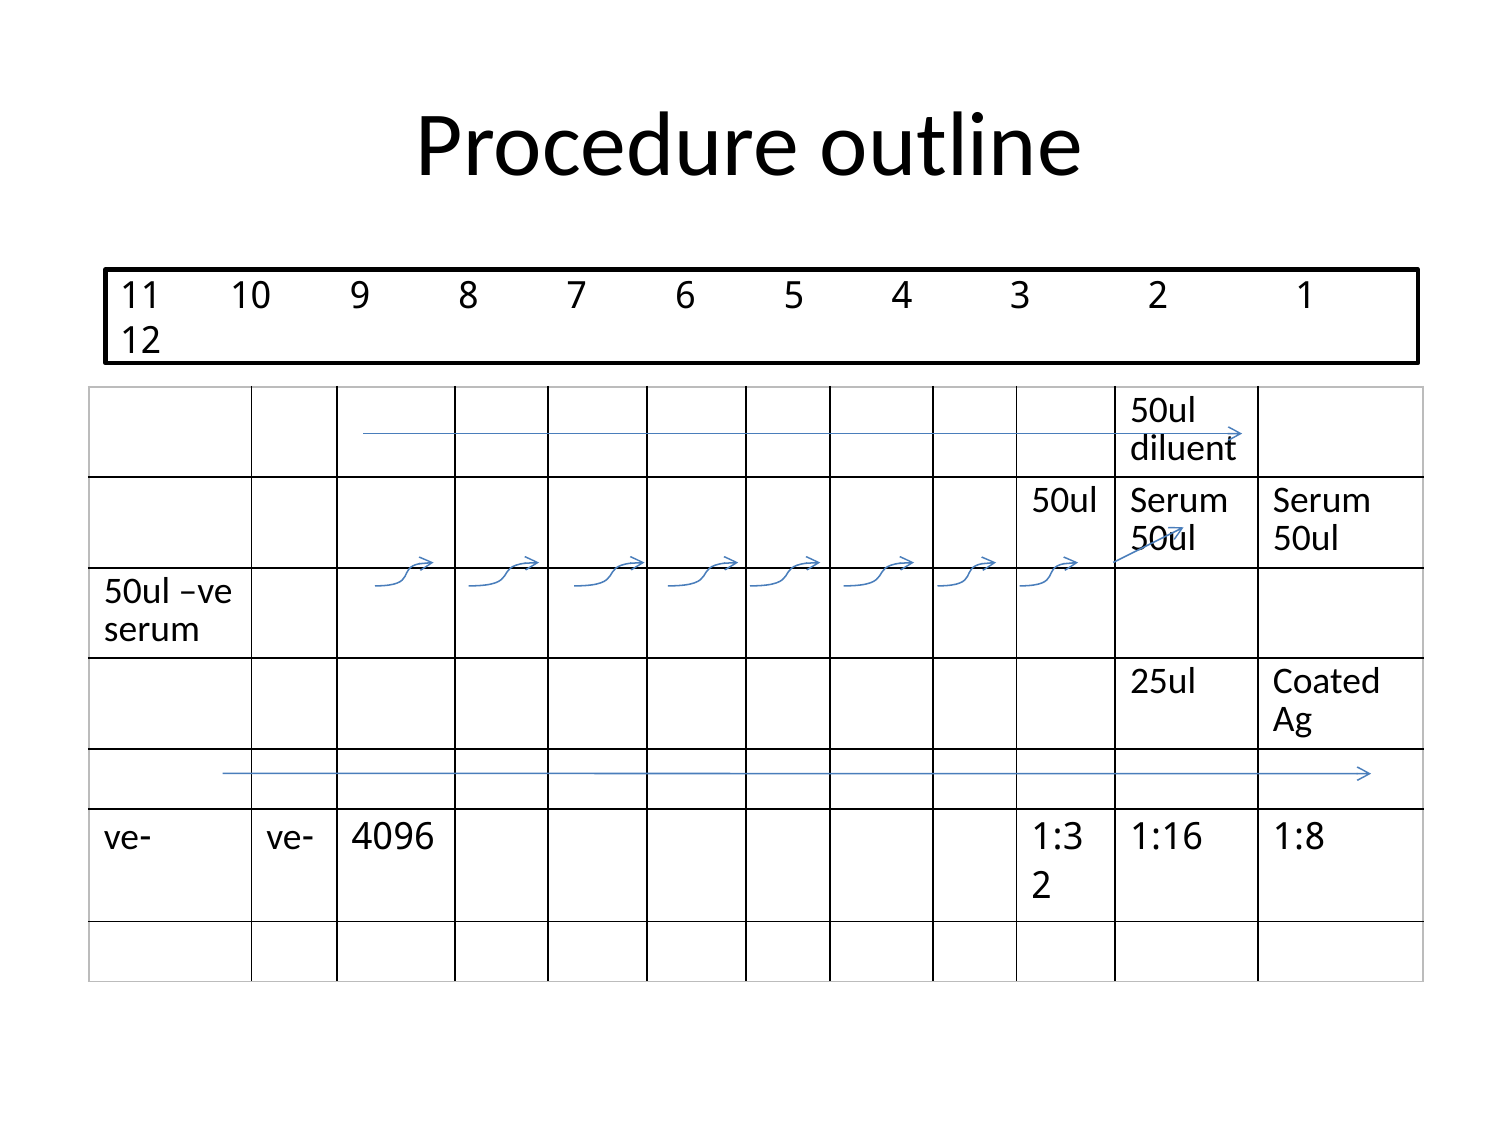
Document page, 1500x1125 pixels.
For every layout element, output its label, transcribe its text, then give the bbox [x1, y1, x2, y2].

table_cell [456, 659, 547, 748]
table_cell [934, 659, 1016, 748]
table_cell [549, 922, 646, 981]
table_cell [648, 659, 745, 748]
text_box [374, 562, 434, 587]
table_header [747, 388, 829, 432]
table_header [90, 388, 251, 476]
table_cell [252, 750, 336, 771]
table_cell [338, 922, 454, 981]
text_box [749, 562, 821, 587]
table_cell [831, 659, 932, 748]
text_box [667, 562, 739, 587]
table_cell [831, 783, 932, 808]
table_cell [252, 922, 336, 981]
table_cell 25ul [1116, 659, 1257, 748]
table_cell 1:16 [1116, 810, 1257, 921]
table_header [252, 388, 336, 476]
table_cell [1259, 922, 1422, 981]
table_cell [831, 750, 932, 771]
table_header [831, 388, 932, 432]
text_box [937, 562, 997, 587]
table_header [648, 388, 745, 432]
table_header [934, 441, 1016, 476]
table_cell [1017, 569, 1114, 657]
table_cell [934, 922, 1016, 981]
table_cell [1259, 750, 1422, 808]
table_cell [831, 569, 932, 657]
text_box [843, 562, 915, 587]
table_cell [831, 810, 932, 921]
table_cell [1017, 659, 1114, 748]
table_cell [648, 922, 745, 981]
table_cell [934, 810, 1016, 921]
table_cell [456, 922, 547, 981]
table_cell [338, 783, 454, 808]
table_cell [456, 478, 547, 567]
table_cell [338, 478, 454, 567]
table_cell [338, 569, 454, 657]
table_cell [1116, 750, 1257, 771]
table_cell [338, 750, 454, 771]
table_cell [549, 750, 646, 771]
table_header [934, 388, 1016, 432]
table_cell [549, 569, 646, 657]
table_cell [747, 783, 829, 808]
title Procedure outline [75, 45, 1425, 233]
table_header [456, 388, 547, 432]
table_header [549, 388, 646, 432]
table_cell 50ul [1017, 478, 1114, 567]
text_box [1019, 562, 1079, 587]
table_cell [549, 810, 646, 921]
table_cell [90, 478, 251, 567]
table_cell [648, 810, 745, 921]
table_cell [1116, 783, 1257, 808]
table_cell [1116, 569, 1257, 657]
table_header [831, 441, 932, 476]
table_header [456, 441, 547, 476]
table_cell [747, 810, 829, 921]
table_cell [1116, 922, 1257, 981]
table_cell [90, 922, 251, 981]
table_cell [648, 750, 745, 771]
table_cell [1017, 783, 1114, 808]
table_cell [934, 783, 1016, 808]
table_cell [252, 659, 336, 748]
table_cell 1:8 [1259, 810, 1422, 921]
table_cell Serum50ul [1116, 478, 1257, 567]
table_cell [831, 478, 932, 567]
table_cell [90, 659, 251, 748]
table_cell [456, 810, 547, 921]
table_header [1017, 441, 1114, 476]
table_cell [456, 750, 547, 771]
table_cell [1259, 569, 1422, 657]
table_header [1259, 388, 1422, 476]
table_cell [252, 783, 336, 808]
table_cell [549, 783, 646, 808]
table_cell [456, 569, 547, 657]
table_cell [1017, 922, 1114, 981]
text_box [468, 562, 540, 587]
table_header [338, 388, 454, 476]
table_cell [648, 783, 745, 808]
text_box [1113, 527, 1184, 563]
table_cell 1:32 [1017, 810, 1114, 921]
table_cell [934, 569, 1016, 657]
table_header [648, 441, 745, 476]
table_cell [252, 569, 336, 657]
table_cell [934, 750, 1016, 771]
table_cell [90, 750, 251, 808]
table_cell [648, 478, 745, 567]
table_cell Serum 50ul [1259, 478, 1422, 567]
table_cell [549, 659, 646, 748]
table_cell [648, 569, 745, 657]
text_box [573, 562, 645, 587]
table_cell [747, 922, 829, 981]
table_cell [252, 478, 336, 567]
table_cell Coated Ag [1259, 659, 1422, 748]
table_cell [831, 922, 932, 981]
table_header [747, 441, 829, 476]
table_header [1017, 388, 1114, 432]
table_cell [934, 478, 1016, 567]
table_cell 50ul –ve serum [90, 569, 251, 657]
text_box 1 2 3 4 5 6 7 8 9 10 11 12 [103, 267, 1420, 365]
table_cell [456, 783, 547, 808]
table_cell [747, 659, 829, 748]
table_header [549, 441, 646, 476]
table_cell -ve [252, 810, 336, 921]
table_cell [549, 478, 646, 567]
table_cell [338, 659, 454, 748]
table_cell [747, 478, 829, 567]
table_cell -ve [90, 810, 251, 921]
table_cell [747, 750, 829, 771]
table_cell 4096 [338, 810, 454, 921]
table_cell [747, 569, 829, 657]
table_cell [1017, 750, 1114, 771]
table_header 50ul diluent [1116, 388, 1257, 476]
